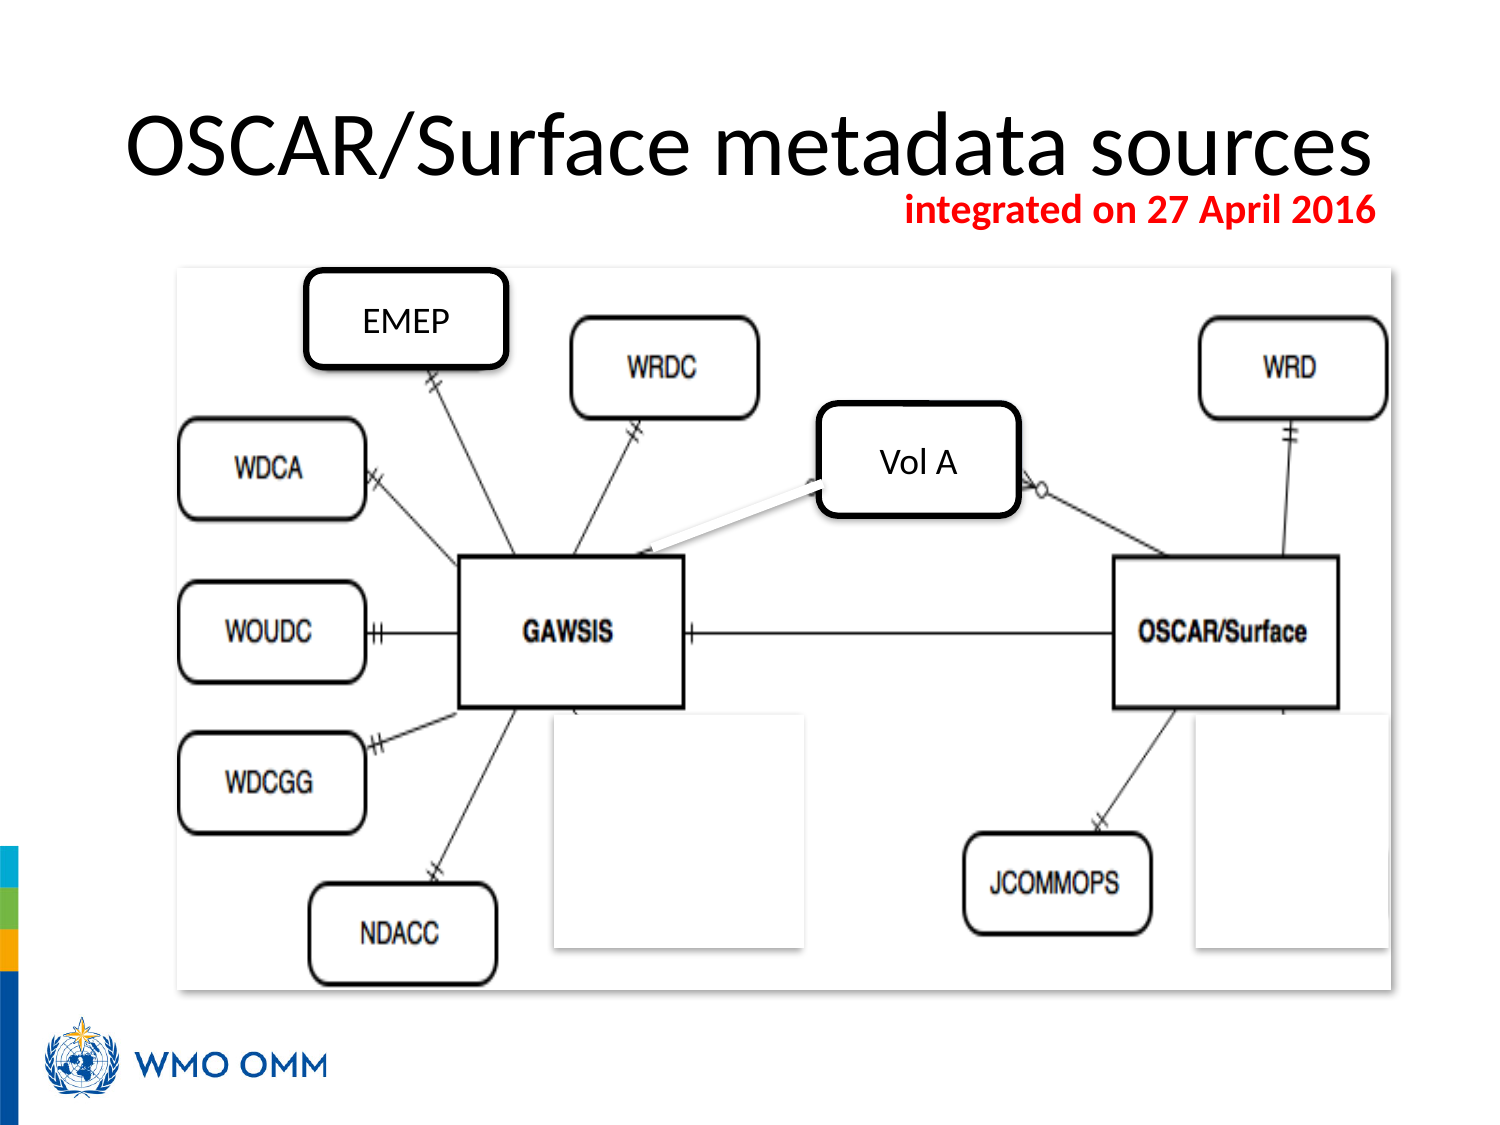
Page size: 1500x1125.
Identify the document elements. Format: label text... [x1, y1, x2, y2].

text_box integrated on 27 April 2016 [889, 174, 1392, 240]
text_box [651, 482, 824, 549]
picture [0, 268, 1392, 1125]
title OSCAR/Surface metadata sources [75, 45, 1425, 233]
